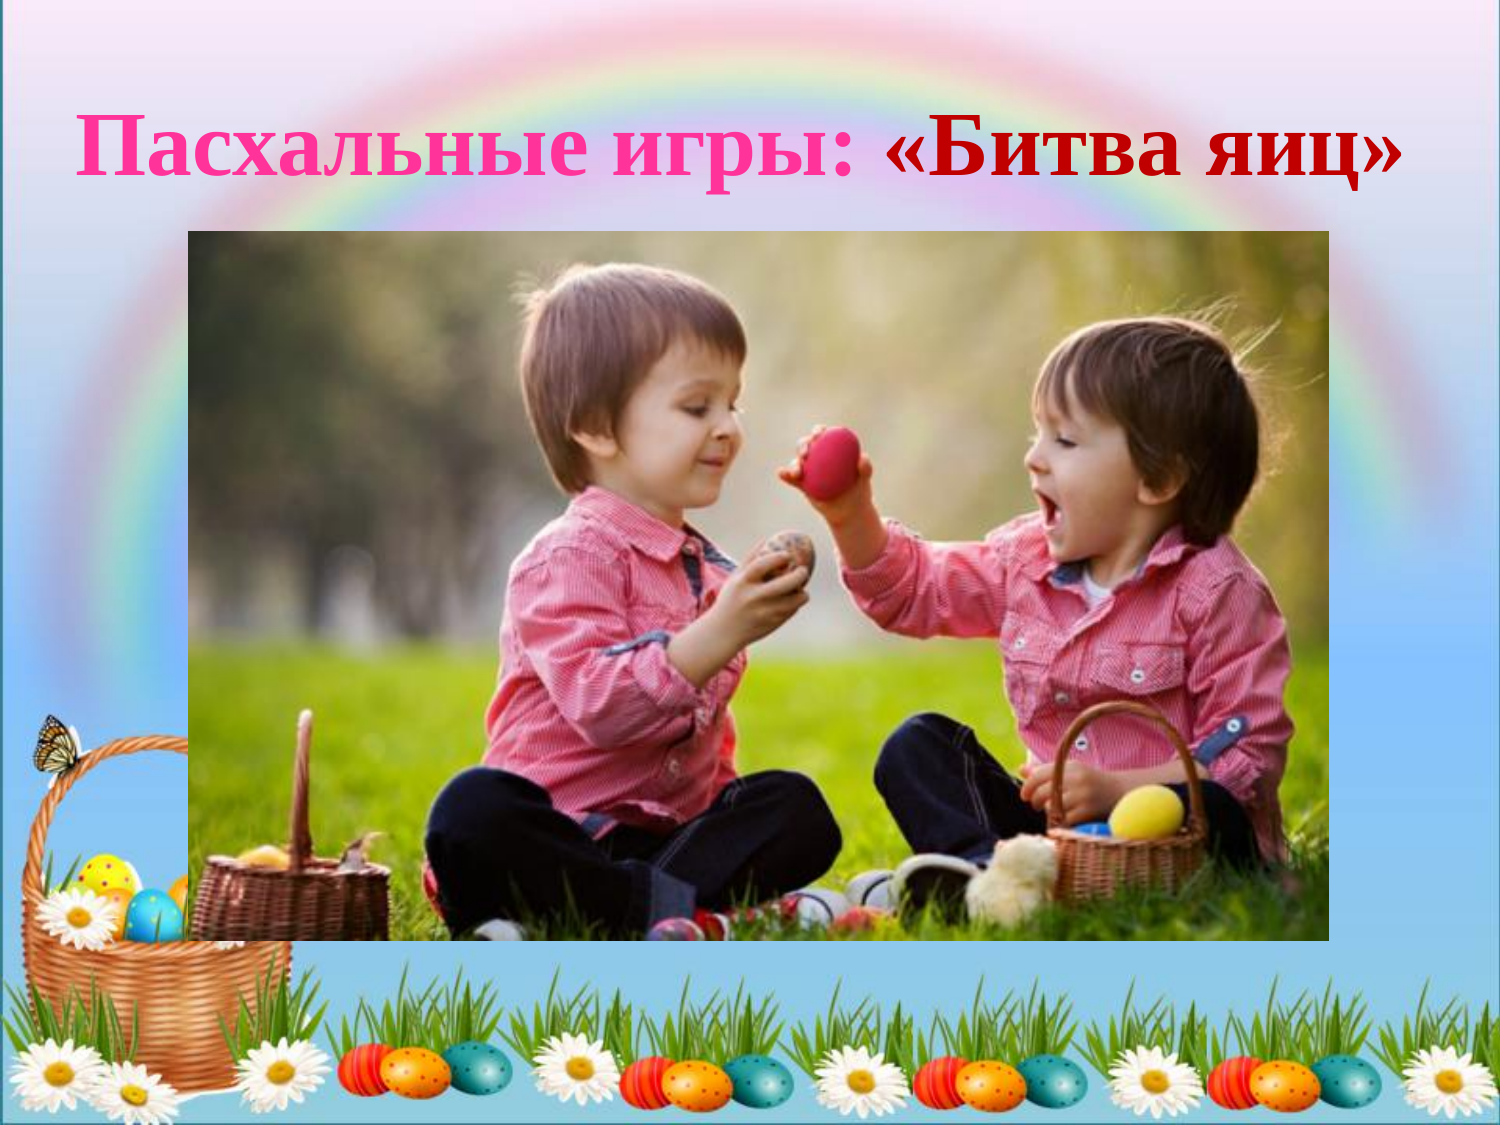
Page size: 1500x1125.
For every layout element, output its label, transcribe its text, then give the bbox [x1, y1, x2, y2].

picture [0, 0, 1500, 1125]
title Пасхальные игры: «Битва яиц» [29, 45, 1477, 233]
